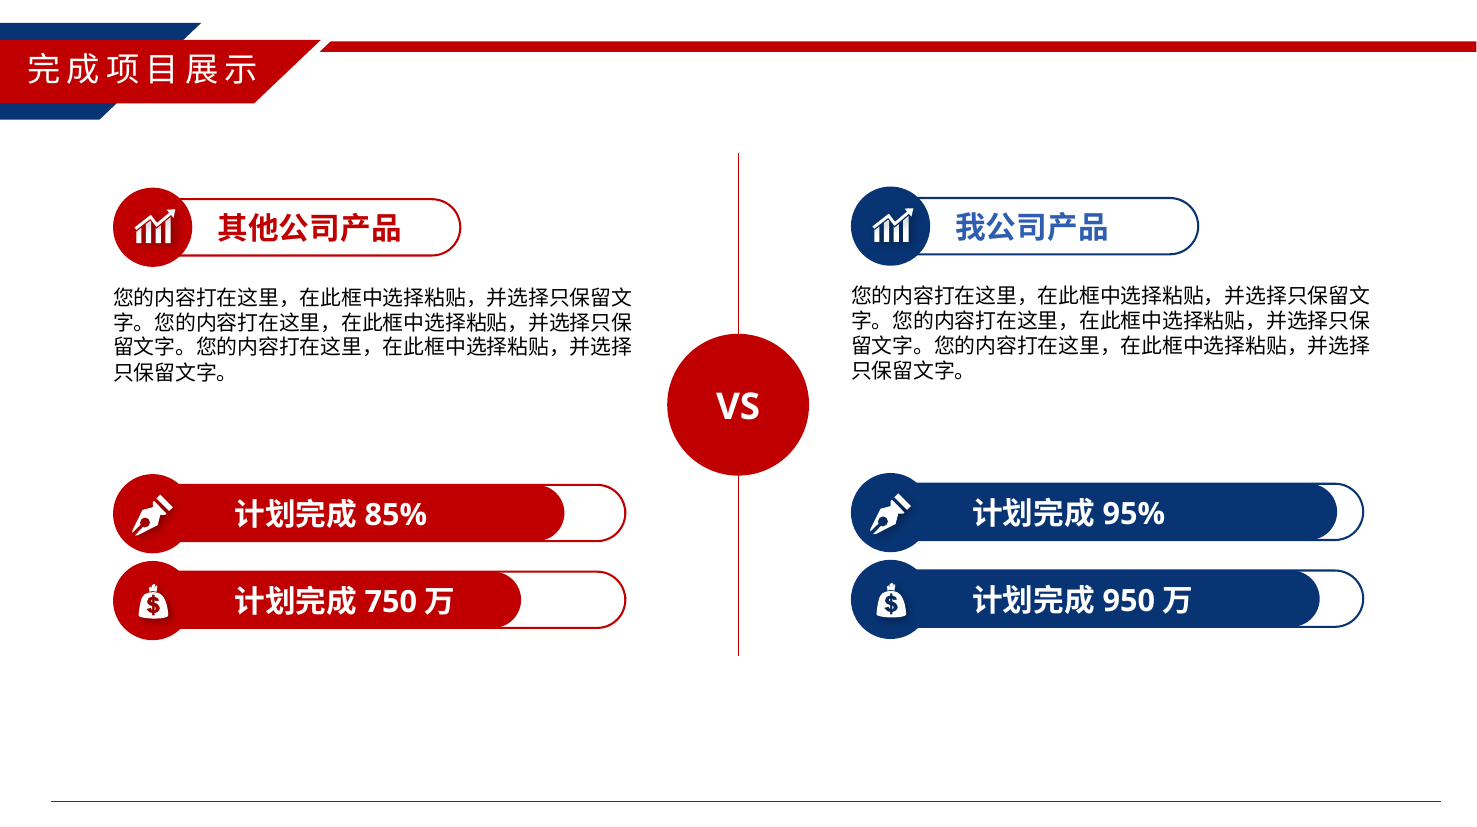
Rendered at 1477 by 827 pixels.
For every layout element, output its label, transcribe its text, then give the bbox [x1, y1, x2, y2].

text_box VS [739, 332, 811, 477]
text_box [850, 186, 1199, 266]
text_box [0, 105, 117, 121]
text_box [426, 40, 1477, 54]
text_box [113, 560, 626, 641]
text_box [850, 472, 1364, 553]
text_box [113, 474, 626, 554]
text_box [850, 559, 1364, 640]
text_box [112, 187, 461, 267]
text_box [0, 21, 204, 38]
text_box 您的内容打在这里，在此框中选择粘贴，并选择只保留文字。您的内容打在这里，在此框中选择粘贴，并选择只保留文字。您的内容打在这里，在此框中选择粘贴，并选择只保留文字。 [113, 284, 643, 385]
text_box [0, 96, 264, 105]
text_box 完成项目展示 [0, 40, 426, 96]
text_box 您的内容打在这里，在此框中选择粘贴，并选择只保留文字。您的内容打在这里，在此框中选择粘贴，并选择只保留文字。您的内容打在这里，在此框中选择粘贴，并选择只保留文字。 [850, 283, 1381, 384]
text_box VS [666, 332, 738, 477]
